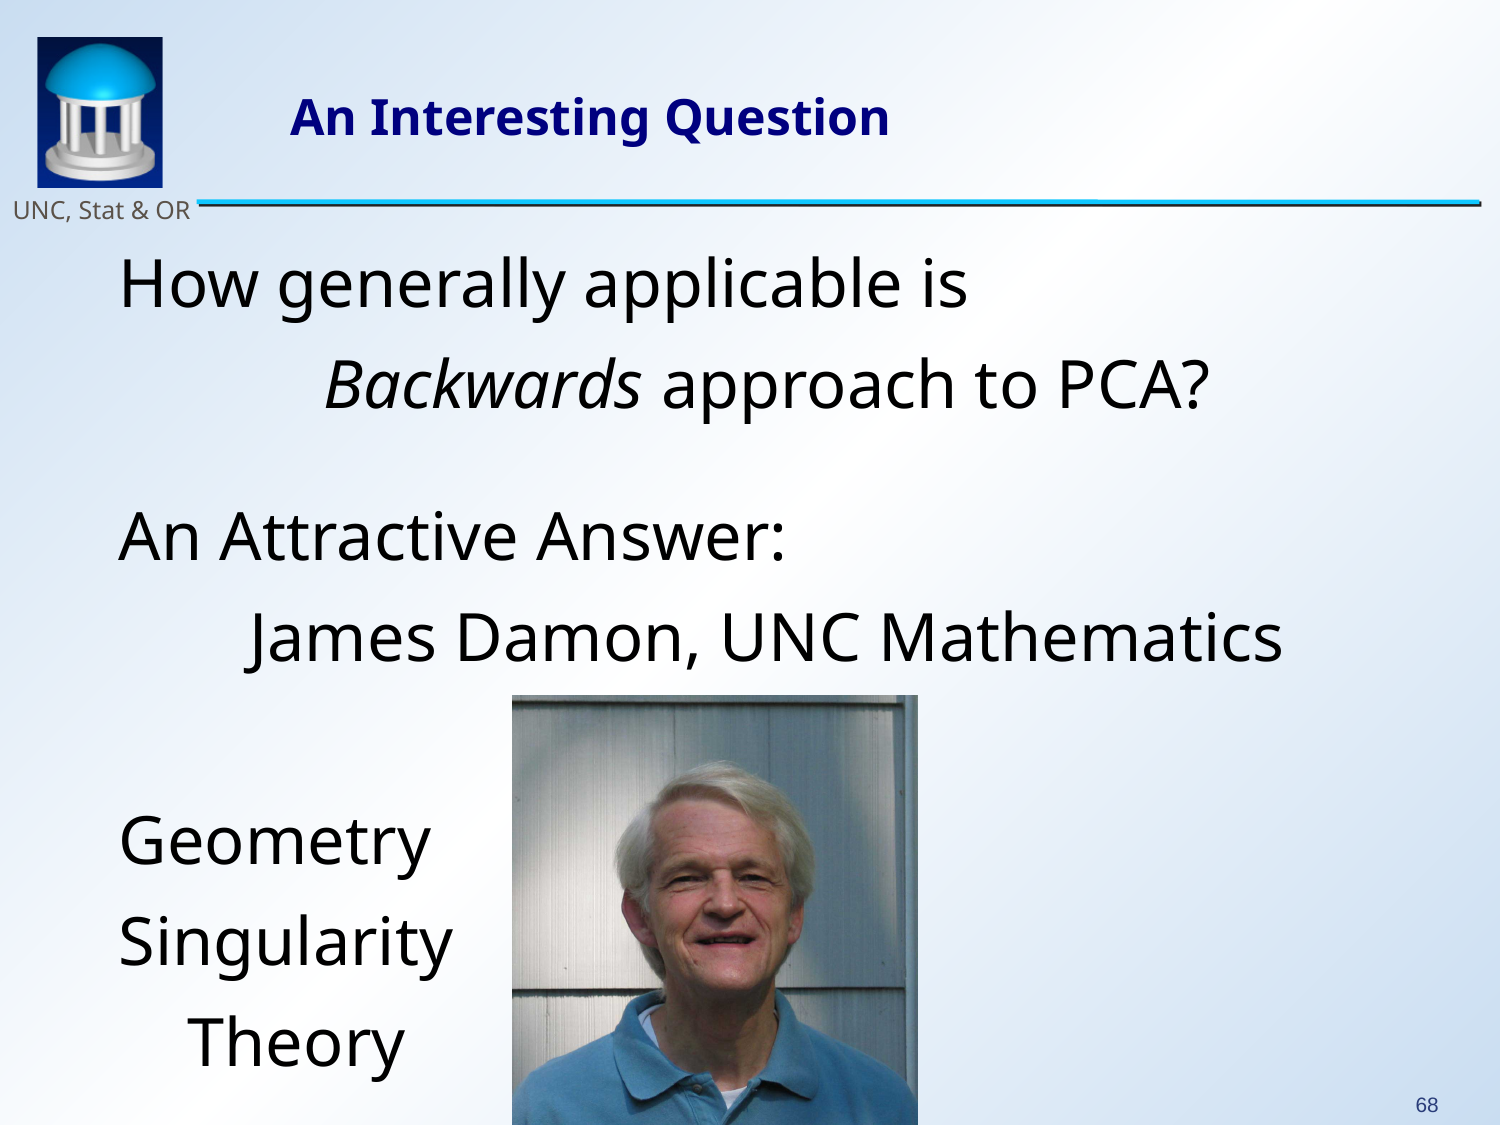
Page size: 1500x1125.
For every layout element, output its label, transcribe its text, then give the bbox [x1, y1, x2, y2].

picture [512, 694, 918, 1125]
list How generally applicable is Backwards approach to PCA? An Attractive Answer: James Damon, UNC Mathematics Geometry Singularity Theory [103, 224, 1432, 1076]
title An Interesting Question [274, 74, 1448, 156]
